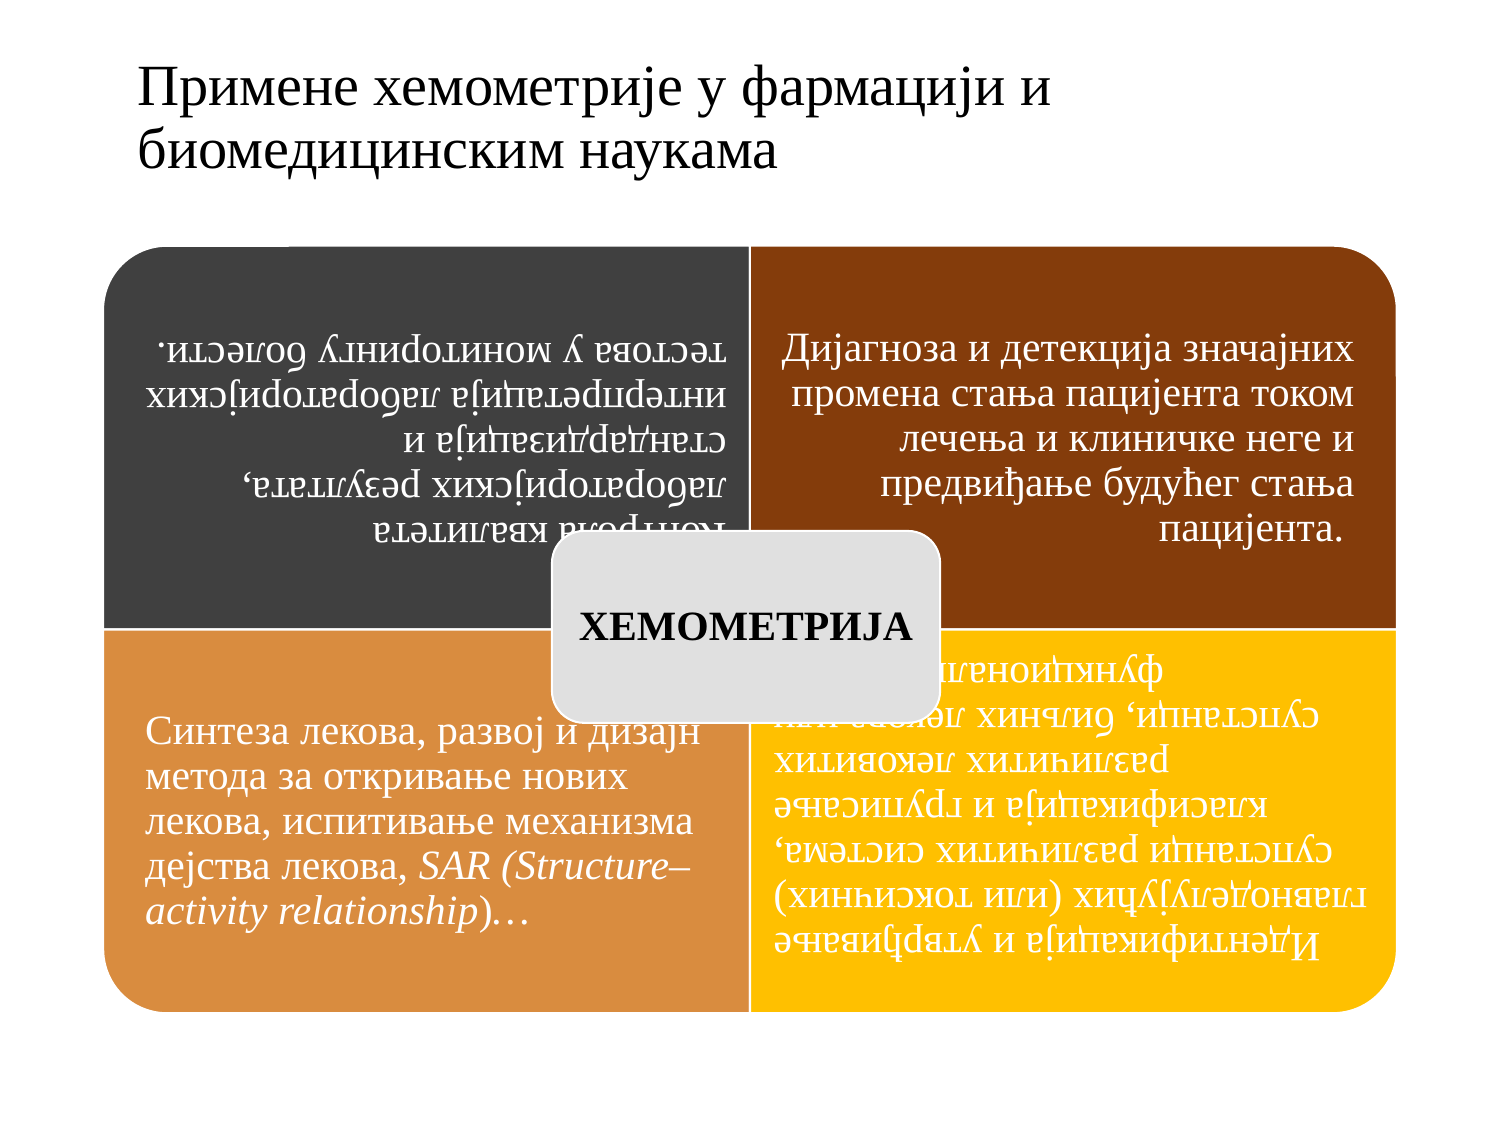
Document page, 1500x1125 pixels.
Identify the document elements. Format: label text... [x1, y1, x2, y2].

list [103, 245, 1397, 1014]
title Примене хемометрије у фармацији и биомедицинским наукама [122, 39, 1417, 197]
